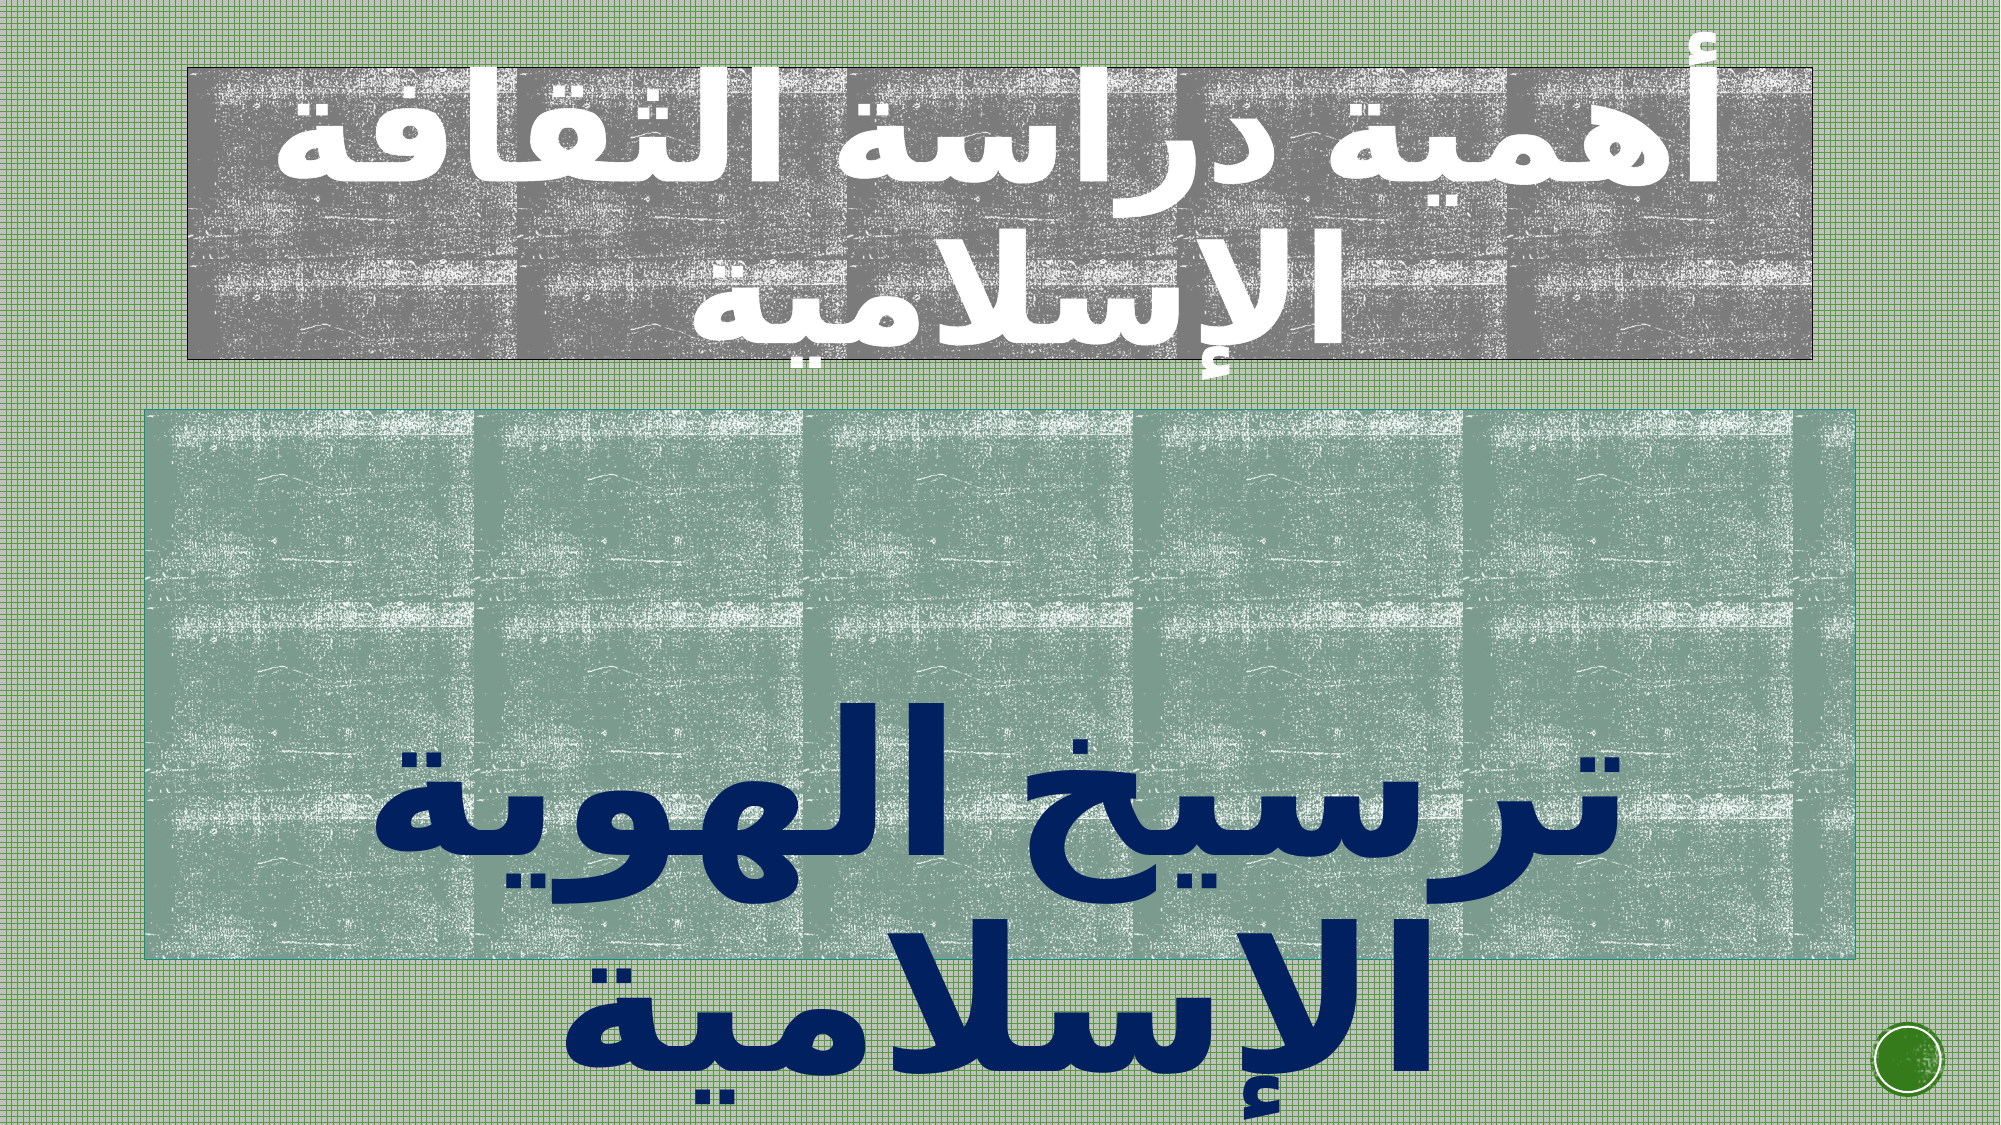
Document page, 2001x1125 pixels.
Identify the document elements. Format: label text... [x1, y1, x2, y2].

list ترسيخ الهوية الإسلامية [144, 409, 1856, 960]
title أهمية دراسة الثقافة الإسلامية [187, 67, 1813, 360]
